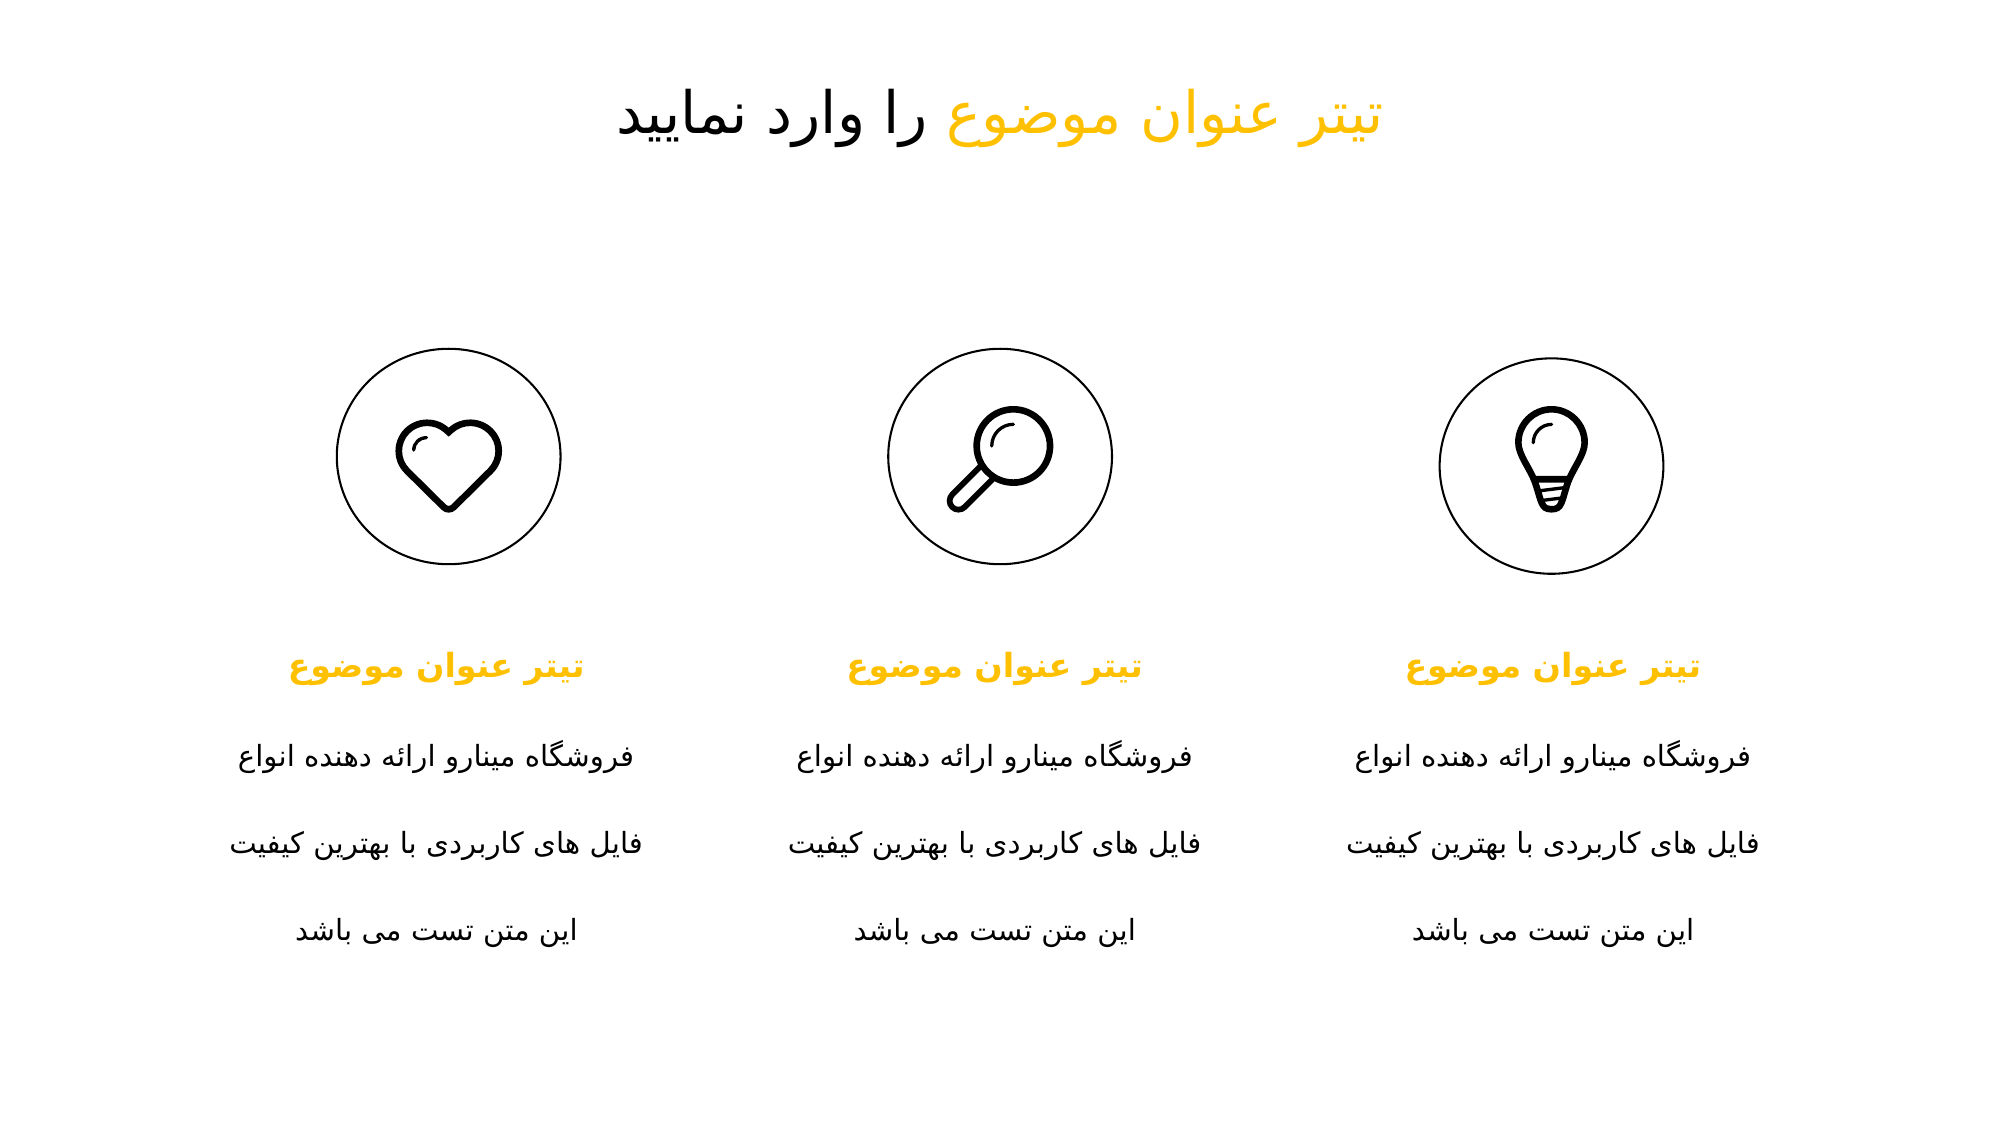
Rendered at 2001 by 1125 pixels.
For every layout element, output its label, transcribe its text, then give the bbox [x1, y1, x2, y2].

text_box [1438, 357, 1665, 575]
text_box تیتر عنوان موضوع فروشگاه مینارو ارائه دهنده انواع فایل های کاربردی با بهترین کیفیت این متن تست می باشد [198, 577, 675, 954]
text_box تیتر عنوان موضوع فروشگاه مینارو ارائه دهنده انواع فایل های کاربردی با بهترین کیفیت این متن تست می باشد [756, 577, 1234, 954]
text_box [335, 347, 562, 566]
text_box تیتر عنوان موضوع را وارد نمایید [0, 32, 2000, 153]
text_box [887, 347, 1114, 566]
text_box تیتر عنوان موضوع فروشگاه مینارو ارائه دهنده انواع فایل های کاربردی با بهترین کیفیت این متن تست می باشد [1314, 577, 1792, 954]
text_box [395, 419, 503, 513]
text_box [946, 405, 1054, 513]
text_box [1515, 405, 1588, 513]
